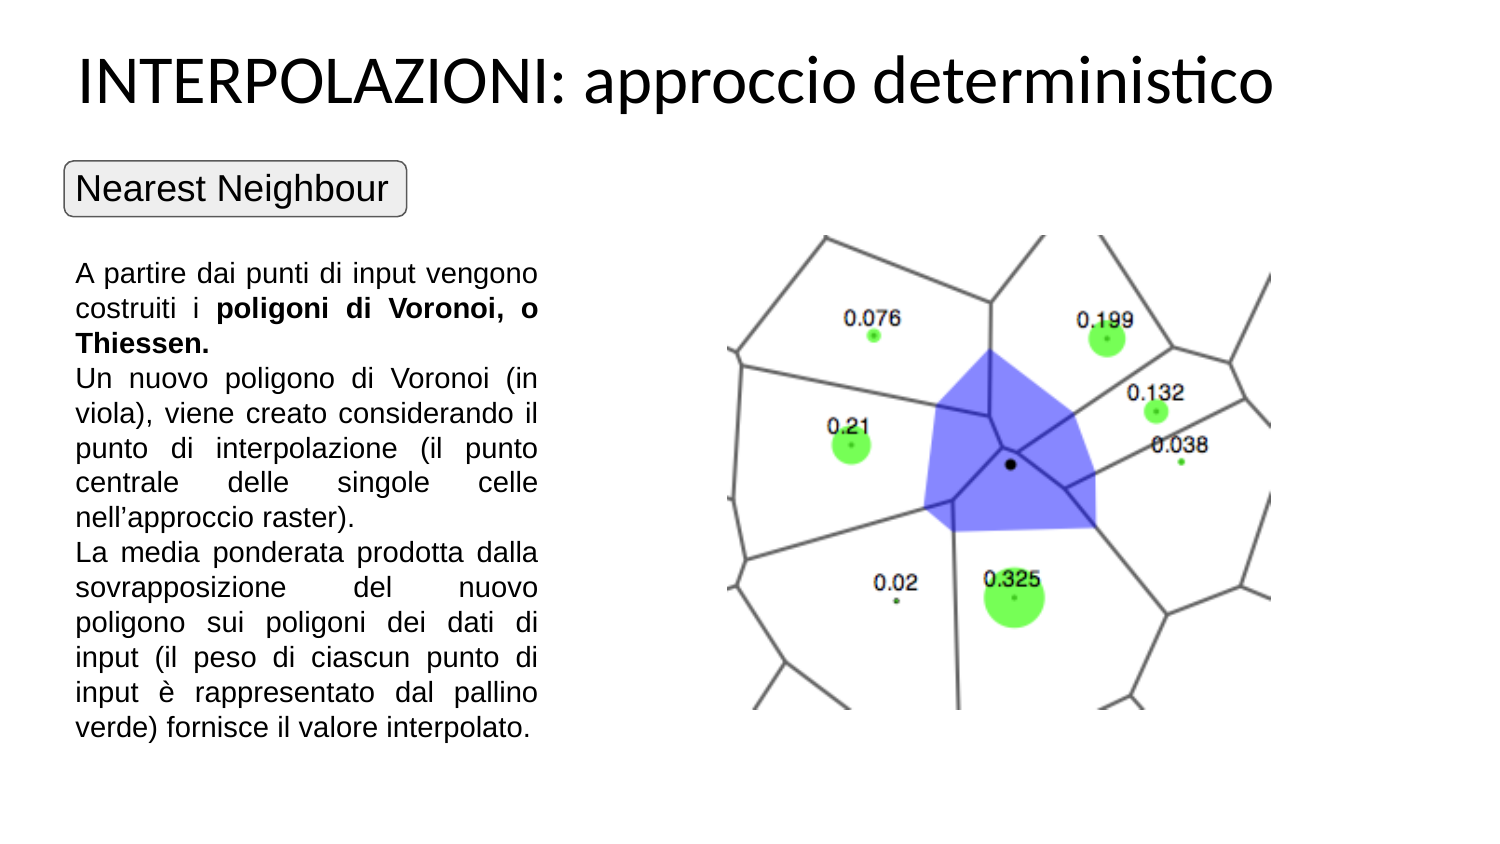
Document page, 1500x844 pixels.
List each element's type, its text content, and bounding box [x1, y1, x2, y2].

picture [727, 235, 1271, 710]
text_box A partire dai punti di input vengono costruiti i poligoni di Voronoi, o Thiessen. Un nuovo poligono di Voronoi (in viola), viene creato considerando il punto di interpolazione (il punto centrale delle singole celle nell’approccio raster). La media ponderata prodotta dalla sovrapposizione del nuovo poligono sui poligoni dei dati di input (il peso di ciascun punto di input è rappresentato dal pallino verde) fornisce il valore interpolato. [64, 261, 551, 736]
text_box Nearest Neighbour [64, 152, 1097, 337]
title INTERPOLAZIONI: approccio deterministico [66, 0, 1361, 164]
